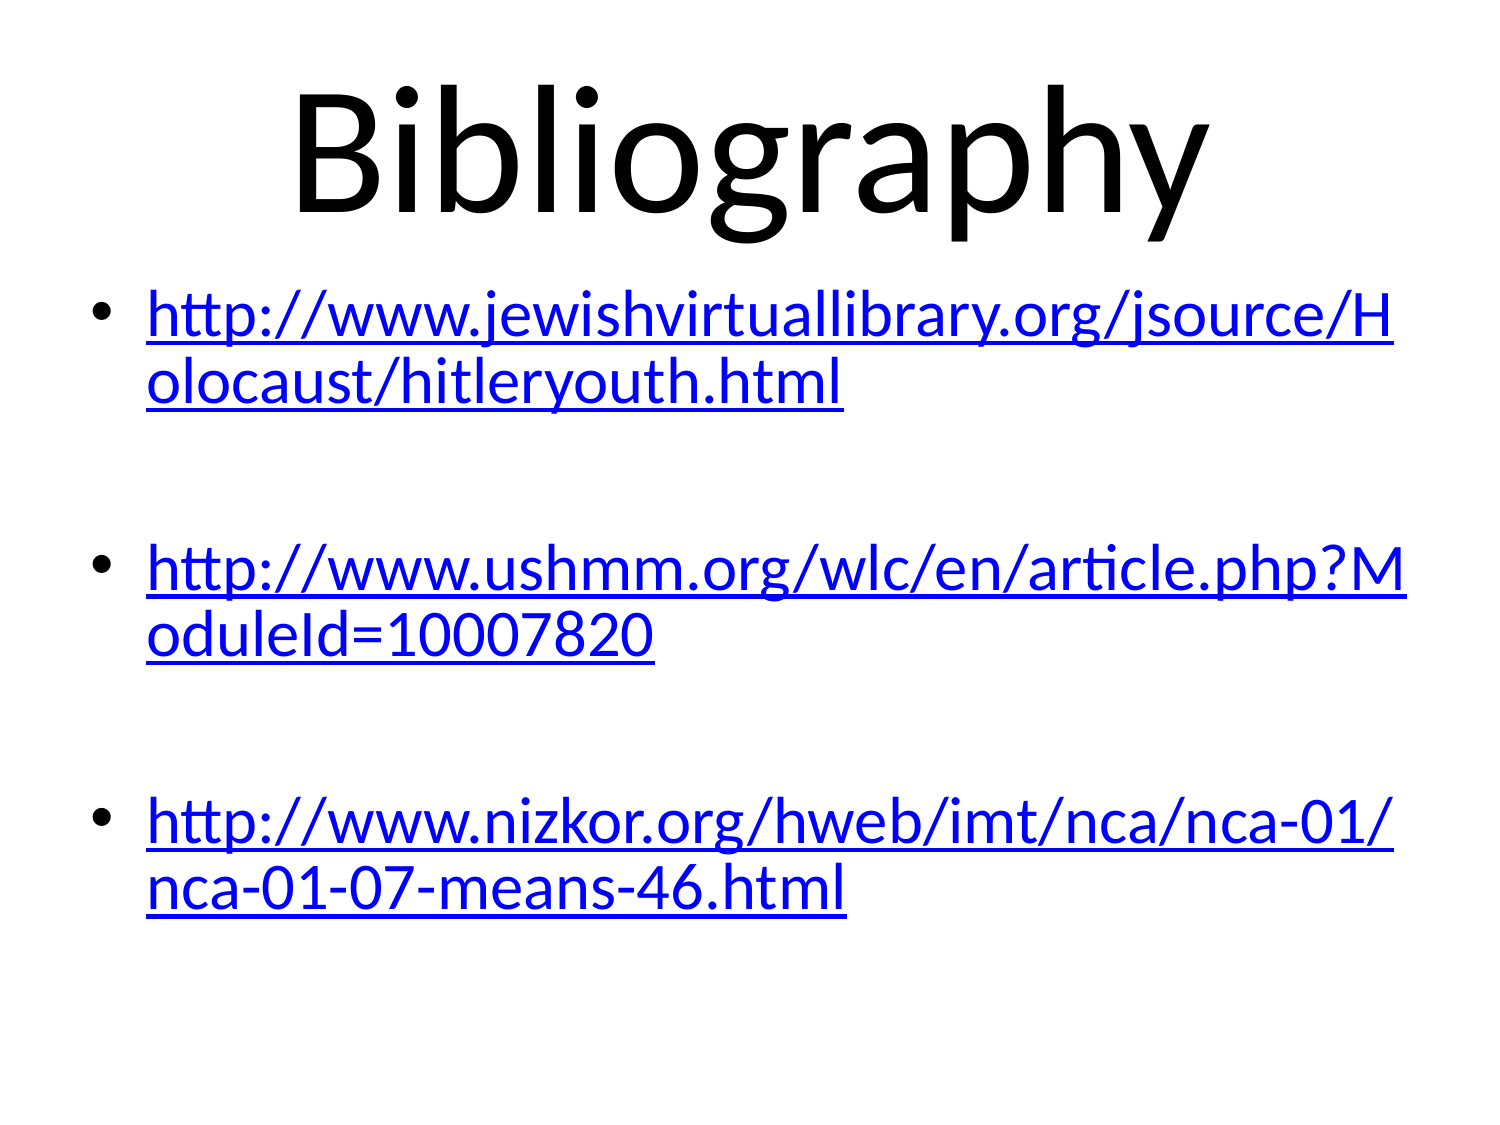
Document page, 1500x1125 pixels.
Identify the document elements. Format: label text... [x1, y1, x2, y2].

list http://www.jewishvirtuallibrary.org/jsource/Holocaust/hitleryouth.html http://www.ushmm.org/wlc/en/article.php?ModuleId=10007820 http://www.nizkor.org/hweb/imt/nca/nca-01/nca-01-07-means-46.html [75, 262, 1425, 1005]
title Bibliography [75, 45, 1425, 233]
